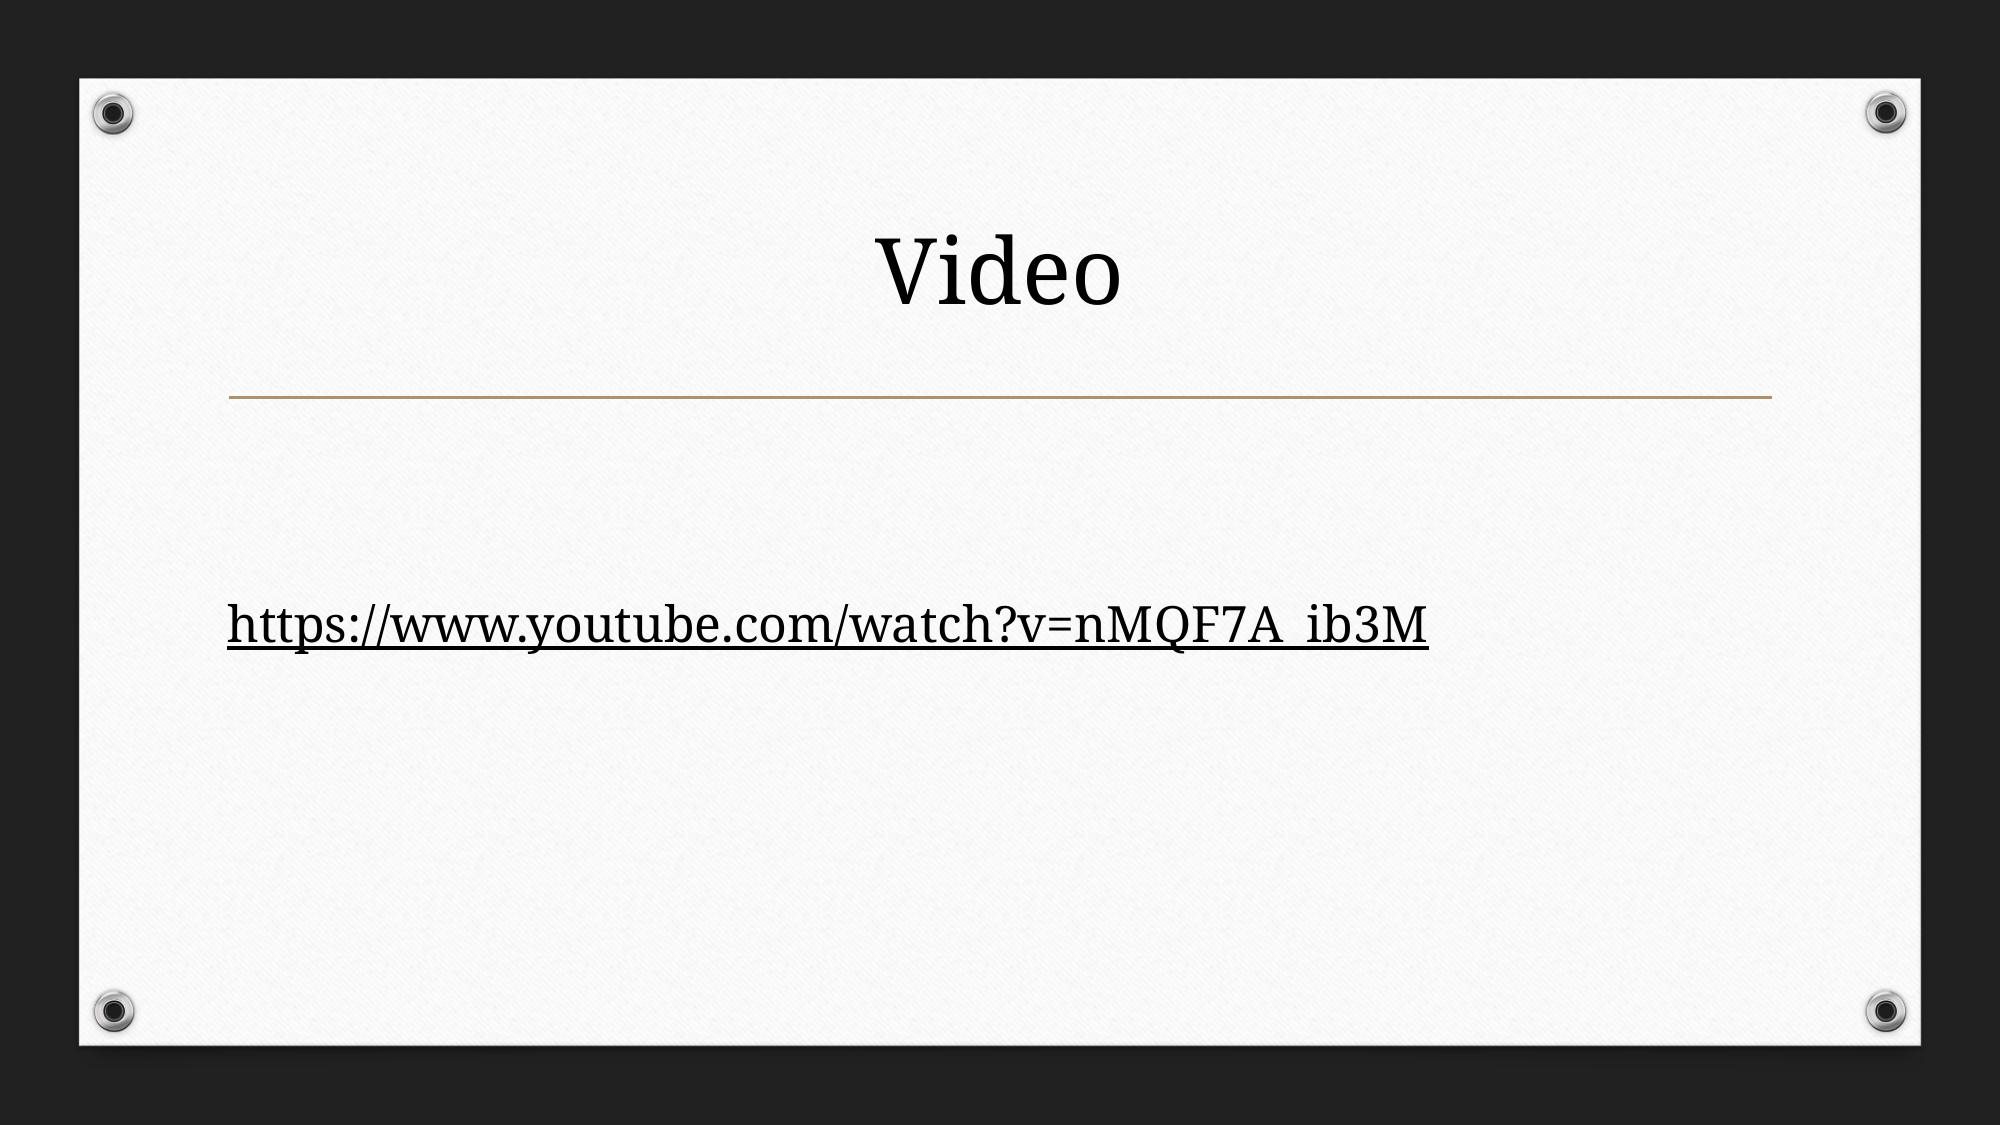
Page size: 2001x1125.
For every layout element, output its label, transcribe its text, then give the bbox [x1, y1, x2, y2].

title Video [212, 161, 1788, 375]
list https://www.youtube.com/watch?v=nMQF7A_ib3M [212, 419, 1788, 964]
picture [0, 0, 2000, 1125]
